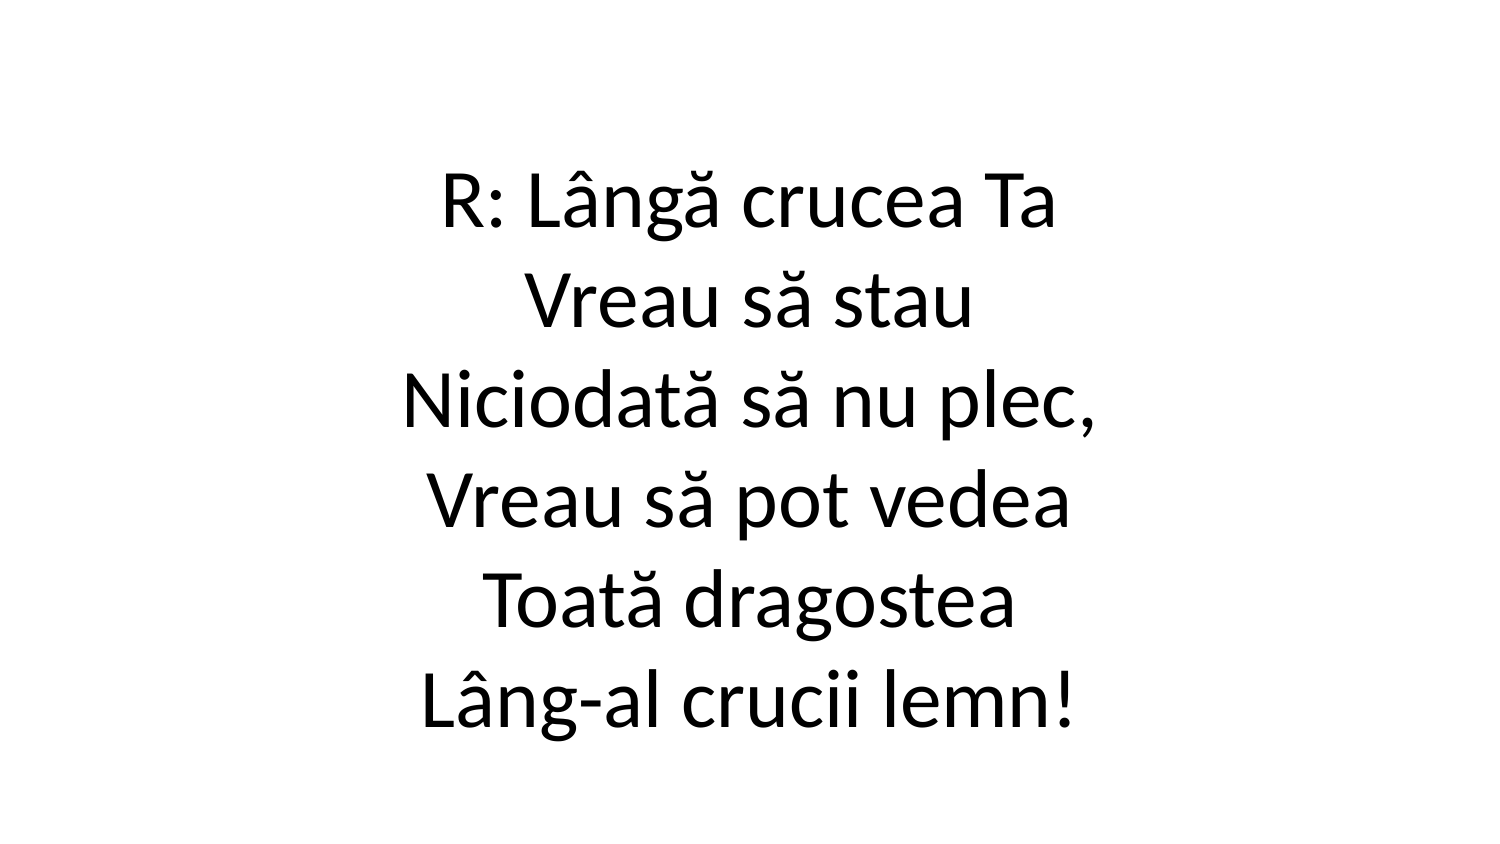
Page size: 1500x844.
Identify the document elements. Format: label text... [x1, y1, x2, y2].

text_box R: Lângă crucea Ta Vreau să stau Niciodată să nu plec, Vreau să pot vedea Toată dragostea Lâng-al crucii lemn! [386, 92, 1114, 752]
